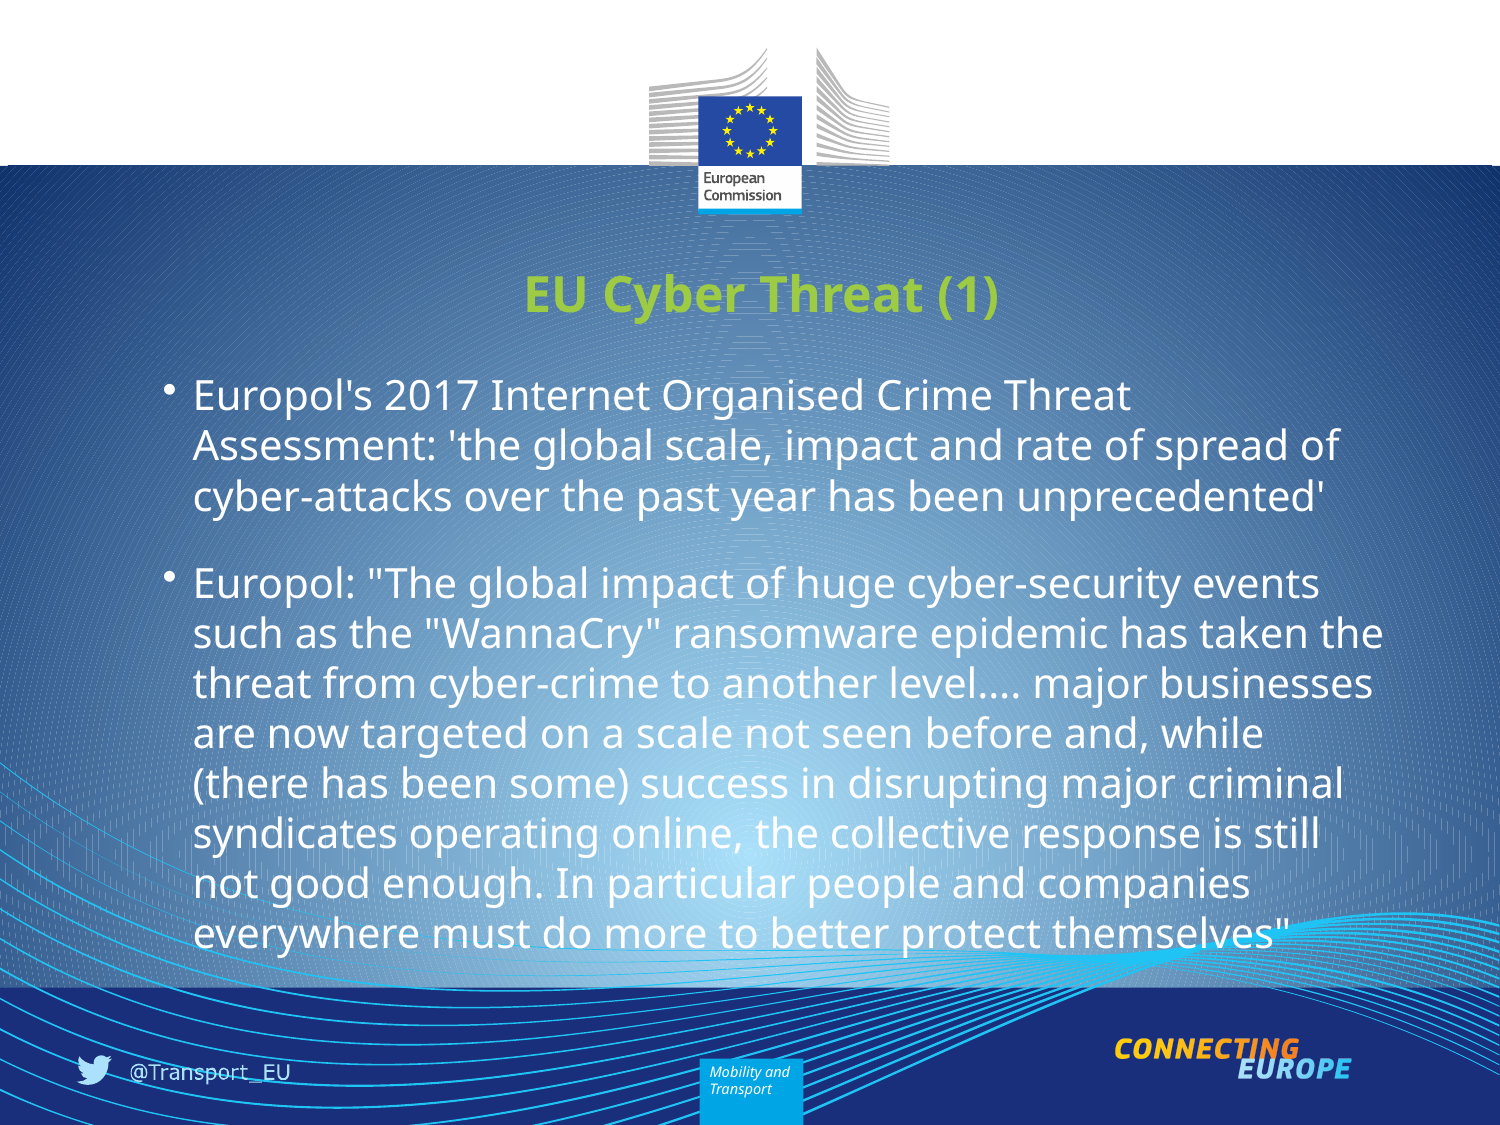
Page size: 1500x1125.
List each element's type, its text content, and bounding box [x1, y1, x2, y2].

picture [1112, 1036, 1355, 1081]
title EU Cyber Threat (1) [76, 255, 1447, 327]
list Europol's 2017 Internet Organised Crime Threat Assessment: 'the global scale, impact and rate of spread of cyber-attacks over the past year has been unprecedented' Europol: "The global impact of huge cyber-security events such as the "WannaCry" ransomware epidemic has taken the threat from cyber-crime to another level…. major businesses are now targeted on a scale not seen before and, while (there has been some) success in disrupting major criminal syndicates operating online, the collective response is still not good enough. In particular people and companies everywhere must do more to better protect themselves" [147, 361, 1400, 1024]
